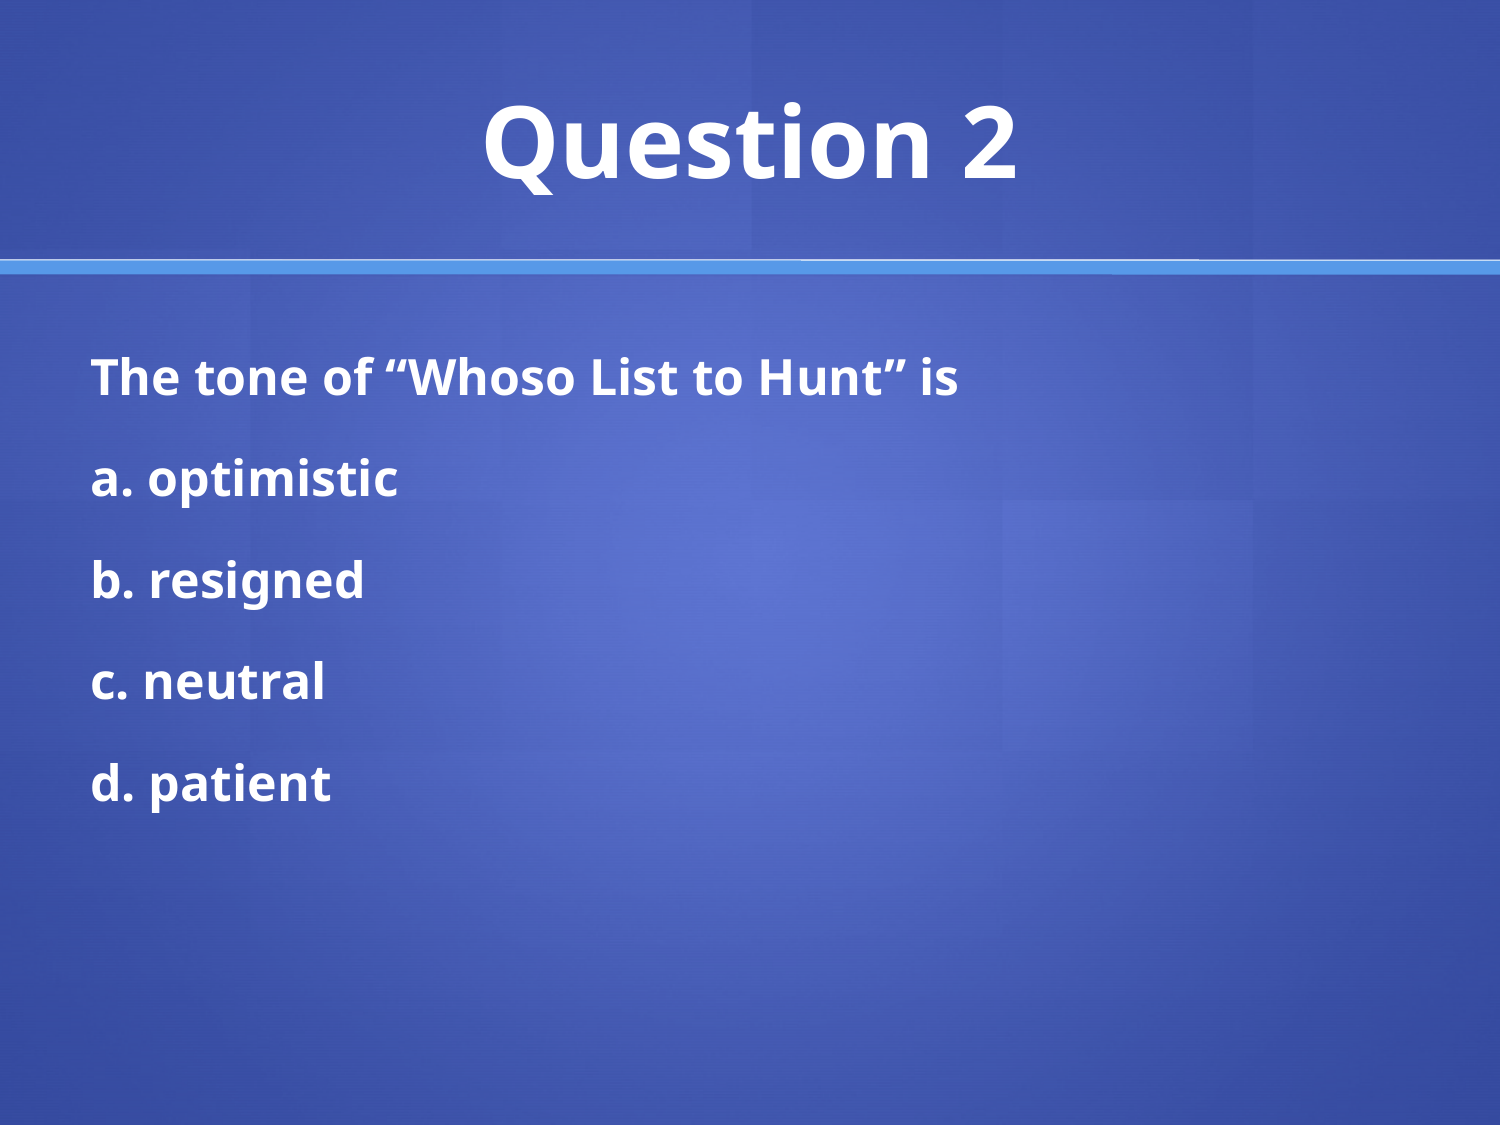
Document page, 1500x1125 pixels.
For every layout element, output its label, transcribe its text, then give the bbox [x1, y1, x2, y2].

title Question 2 [75, 45, 1425, 233]
list The tone of “Whoso List to Hunt” is a. optimistic b. resigned c. neutral d. patient [75, 337, 1425, 988]
